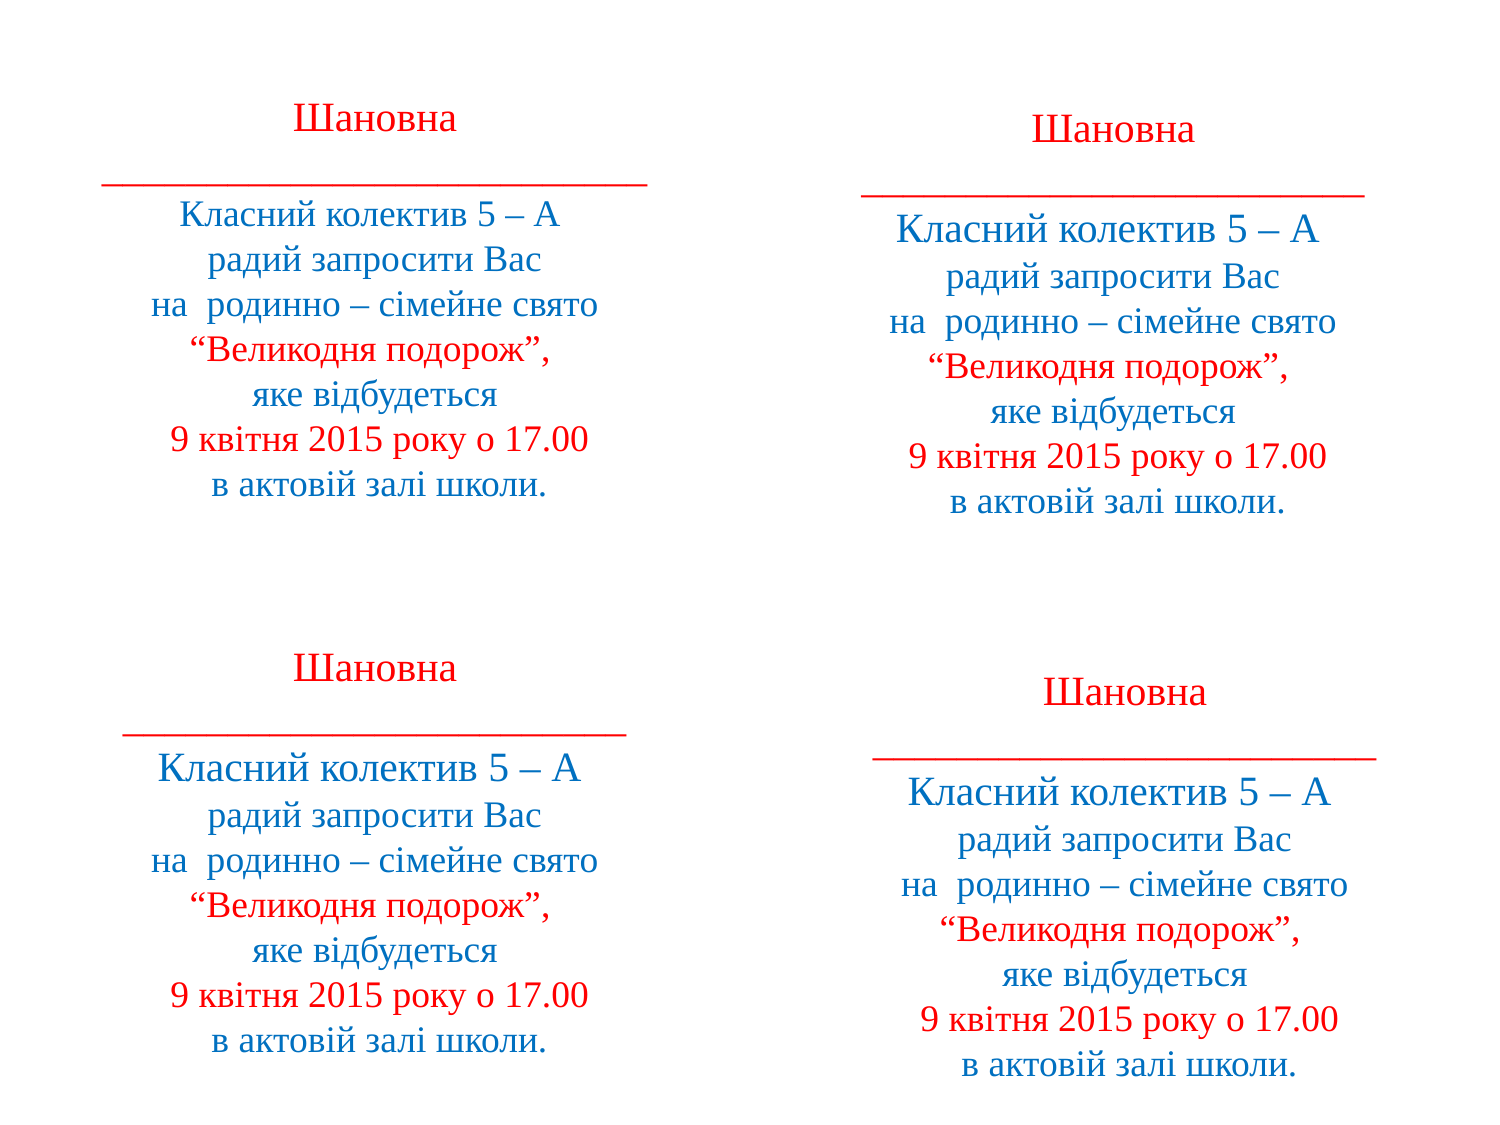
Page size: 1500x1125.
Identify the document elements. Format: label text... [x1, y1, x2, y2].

text_box Шановна ________________________ Класний колектив 5 – А радий запросити Вас на родинно – сімейне свято “Великодня подорож”, яке відбудеться 9 квітня 2015 року о 17.00 в актовій залі школи. [105, 632, 645, 1068]
text_box Шановна ________________________ Класний колектив 5 – А радий запросити Вас на родинно – сімейне свято “Великодня подорож”, яке відбудеться 9 квітня 2015 року о 17.00 в актовій залі школи. [855, 656, 1395, 1092]
text_box Шановна __________________________ Класний колектив 5 – А радий запросити Вас на родинно – сімейне свято “Великодня подорож”, яке відбудеться 9 квітня 2015 року о 17.00 в актовій залі школи. [81, 81, 668, 512]
text_box Шановна ________________________ Класний колектив 5 – А радий запросити Вас на родинно – сімейне свято “Великодня подорож”, яке відбудеться 9 квітня 2015 року о 17.00 в актовій залі школи. [843, 93, 1383, 529]
